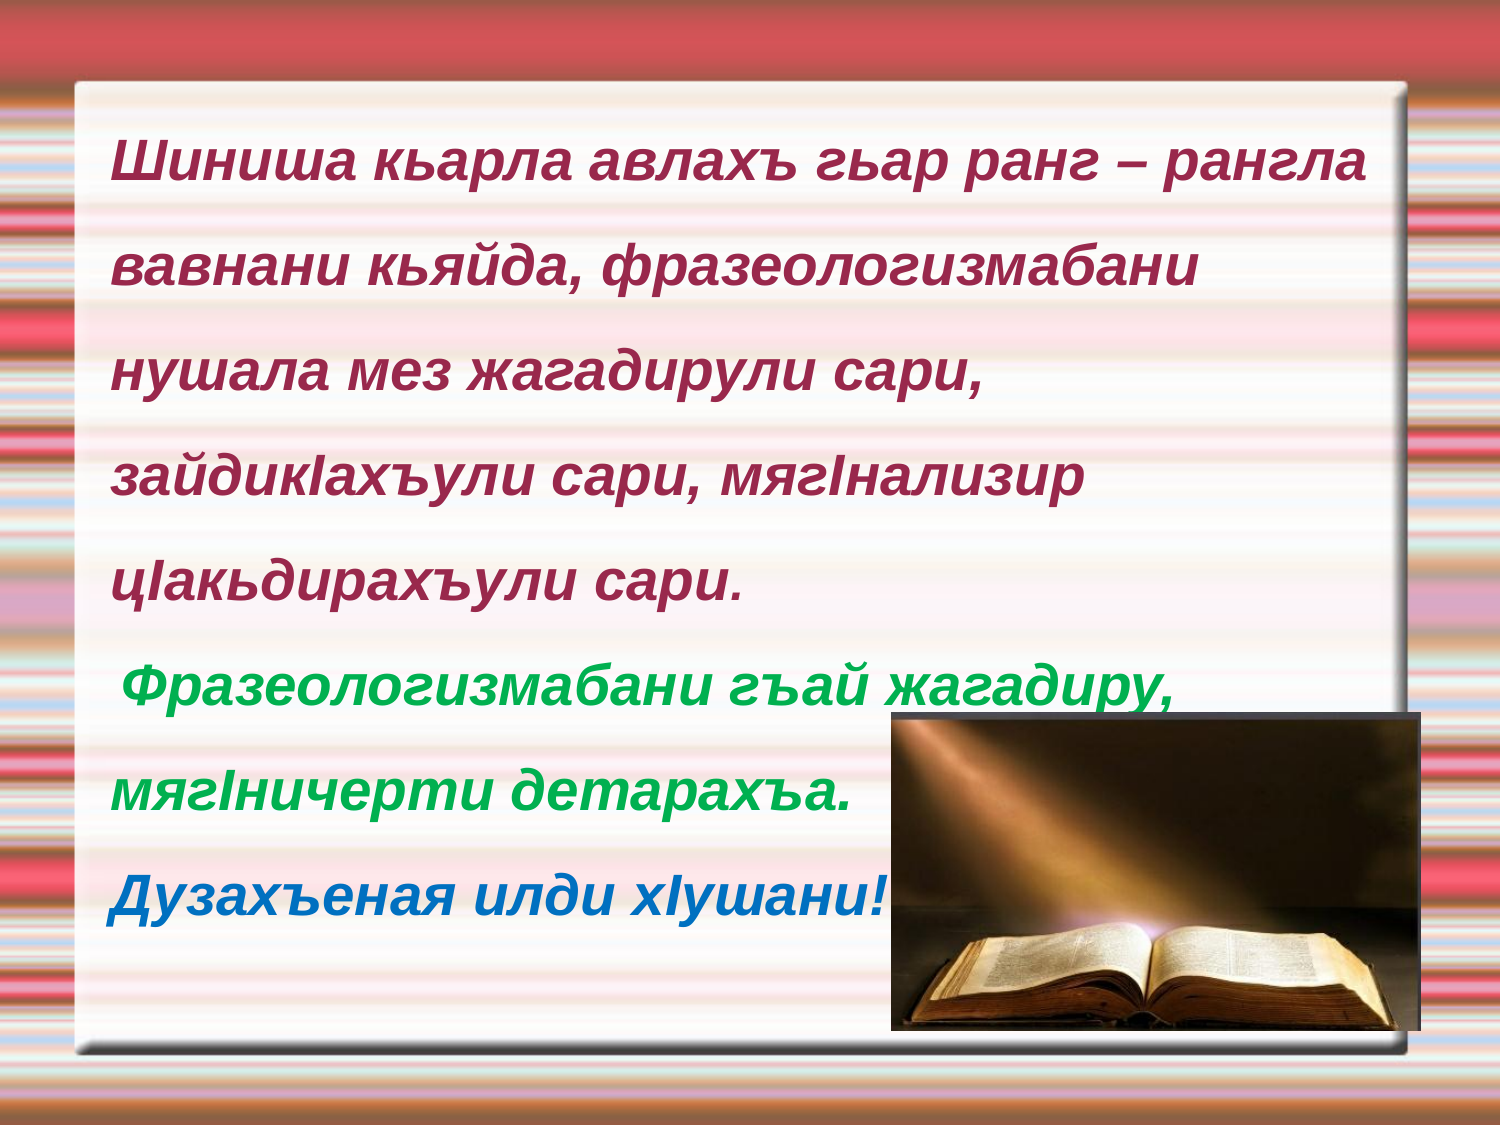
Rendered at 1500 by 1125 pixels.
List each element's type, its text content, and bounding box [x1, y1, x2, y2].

title Шиниша кьарла авлахъ гьар ранг – рангла вавнани кьяйда, фразеологизмабани нушала мез жагадирули сари, зайдикIахъули сари, мягIнализир цIакьдирахъули сари. Фразеологизмабани гъай жагадиру, мягIничерти детарахъа. Дузахъеная илди хIушани! [109, 103, 1391, 1036]
picture [0, 0, 1500, 1125]
